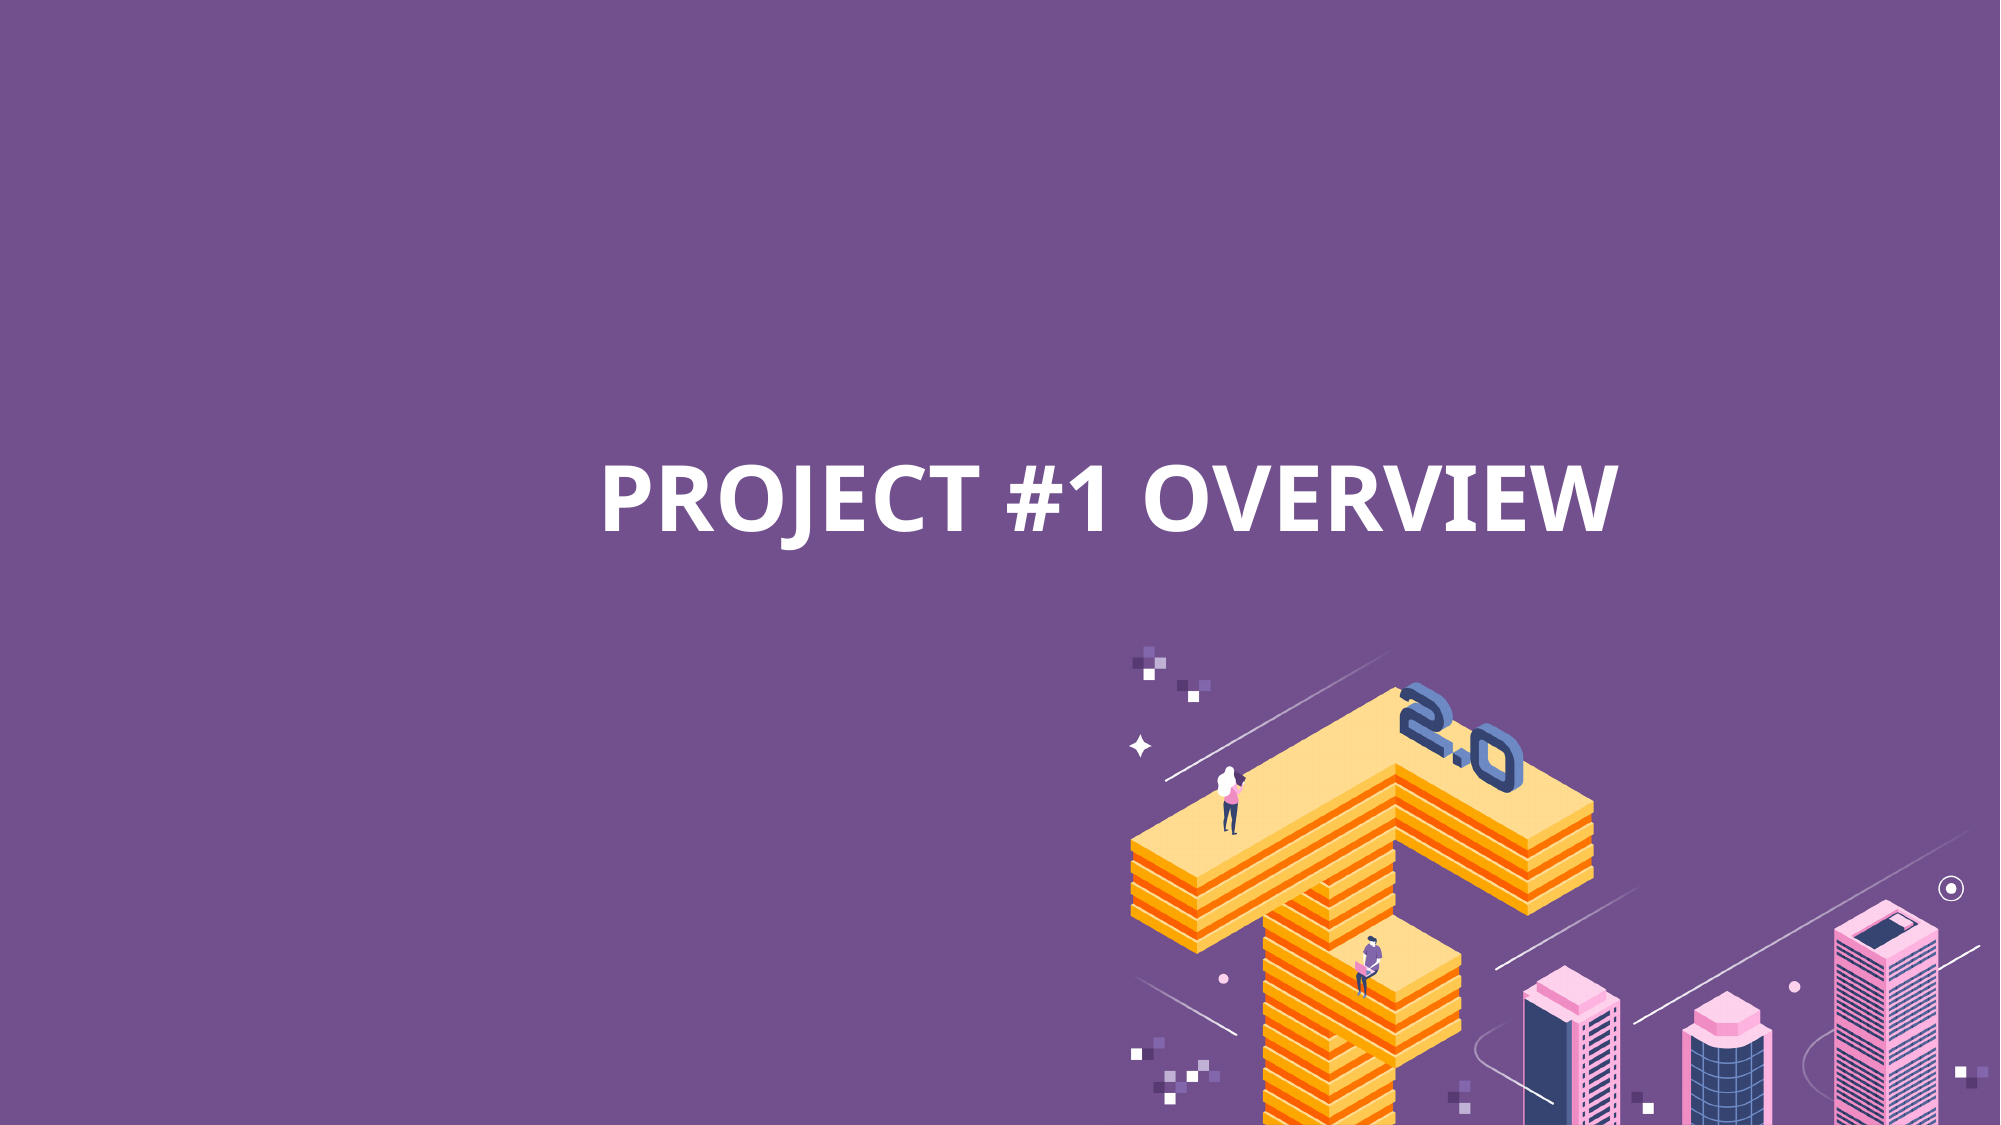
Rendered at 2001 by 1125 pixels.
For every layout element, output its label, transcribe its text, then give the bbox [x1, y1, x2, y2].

picture [1110, 624, 2000, 1125]
text_box PROJECT #1 OVERVIEW [0, 467, 1636, 536]
